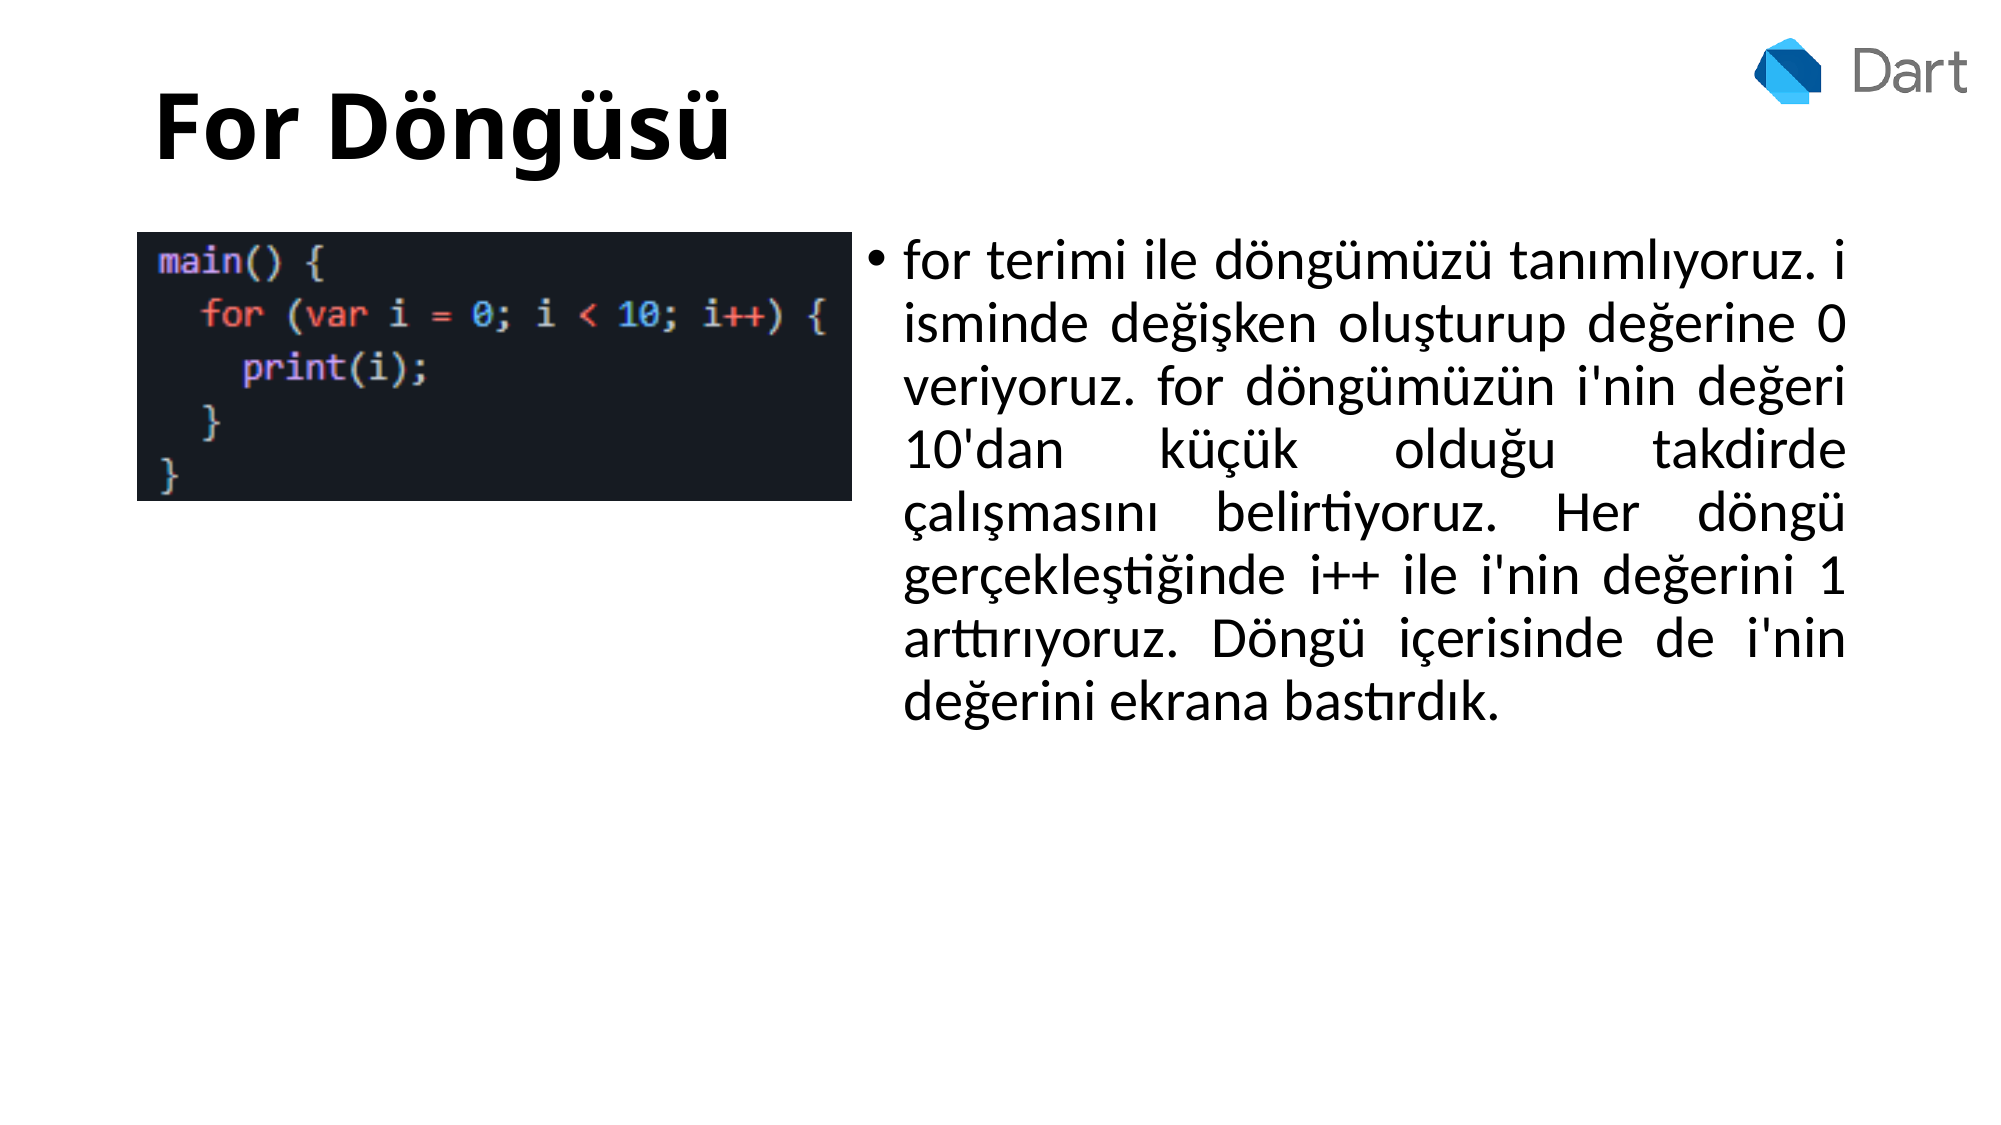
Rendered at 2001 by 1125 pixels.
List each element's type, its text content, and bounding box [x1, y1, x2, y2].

title For Döngüsü [137, 59, 1863, 199]
picture [137, 232, 852, 501]
picture [1749, 9, 1972, 133]
list for terimi ile döngümüzü tanımlıyoruz. i isminde değişken oluşturup değerine 0 veriyoruz. for döngümüzün i'nin değeri 10'dan küçük olduğu takdirde çalışmasını belirtiyoruz. Her döngü gerçekleştiğinde i++ ile i'nin değerini 1 arttırıyoruz. Döngü içerisinde de i'nin değerini ekrana bastırdık. [851, 222, 1863, 1014]
